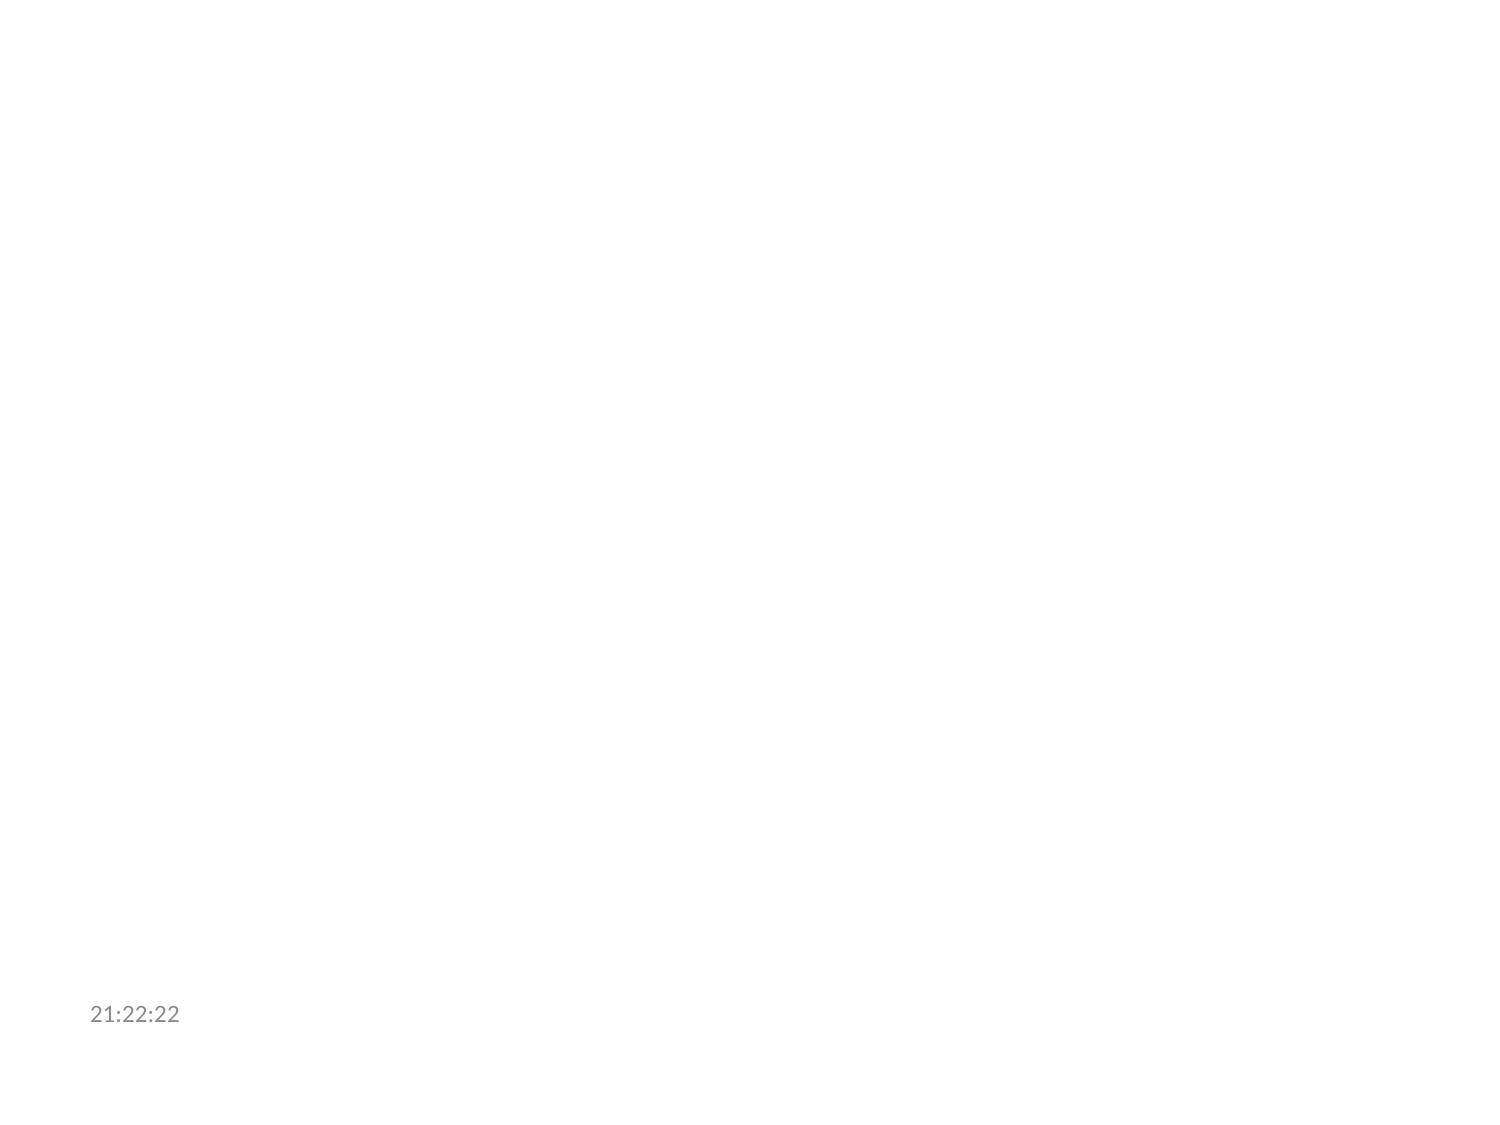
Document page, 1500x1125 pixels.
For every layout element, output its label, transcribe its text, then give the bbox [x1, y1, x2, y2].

text_box 15:35:09 [75, 982, 425, 1043]
